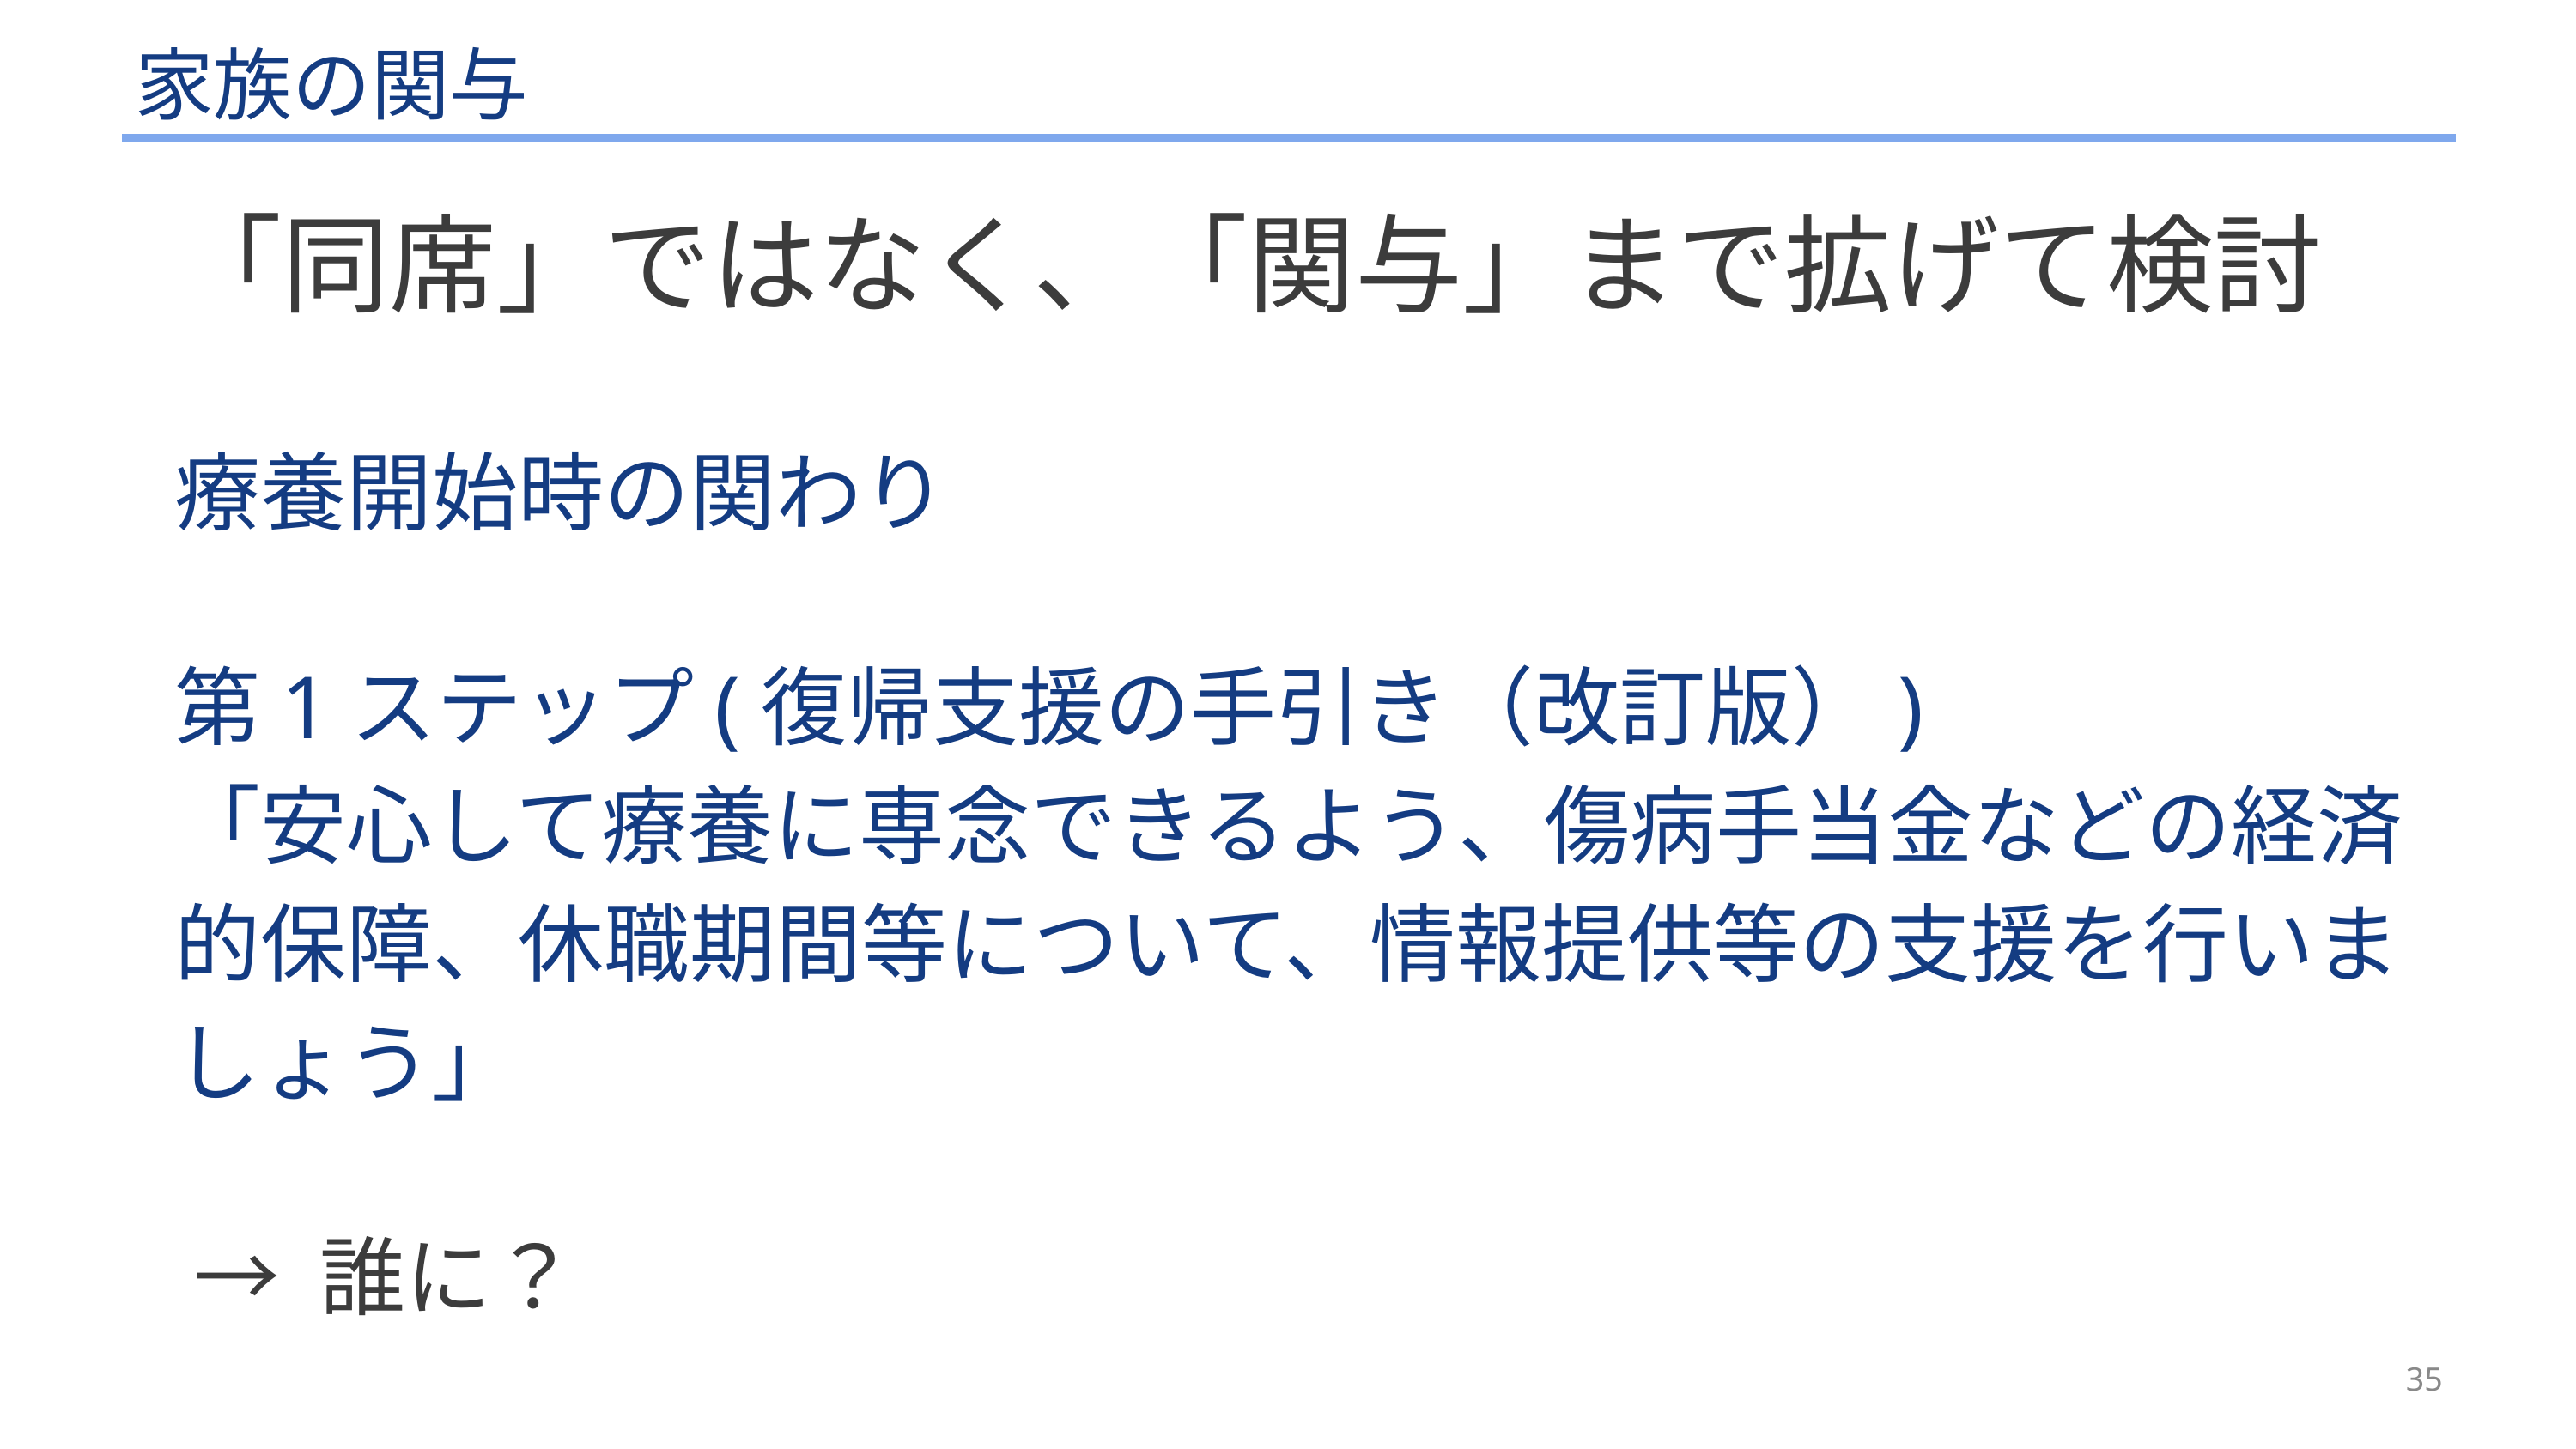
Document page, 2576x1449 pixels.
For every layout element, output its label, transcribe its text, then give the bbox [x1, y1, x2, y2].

title 家族の関与 [122, 39, 2454, 139]
list 「同席」ではなく、「関与」まで拡げて検討 療養開始時の関わり 第1ステップ(復帰支援の手引き（改訂版）) 「安心して療養に専念できるよう、傷病手当金などの経済的保障、休職期間等について、情報提供等の支援を行いましょう」 → 誰に？ [124, 171, 2456, 1317]
slide_number 35 [2337, 1342, 2456, 1420]
